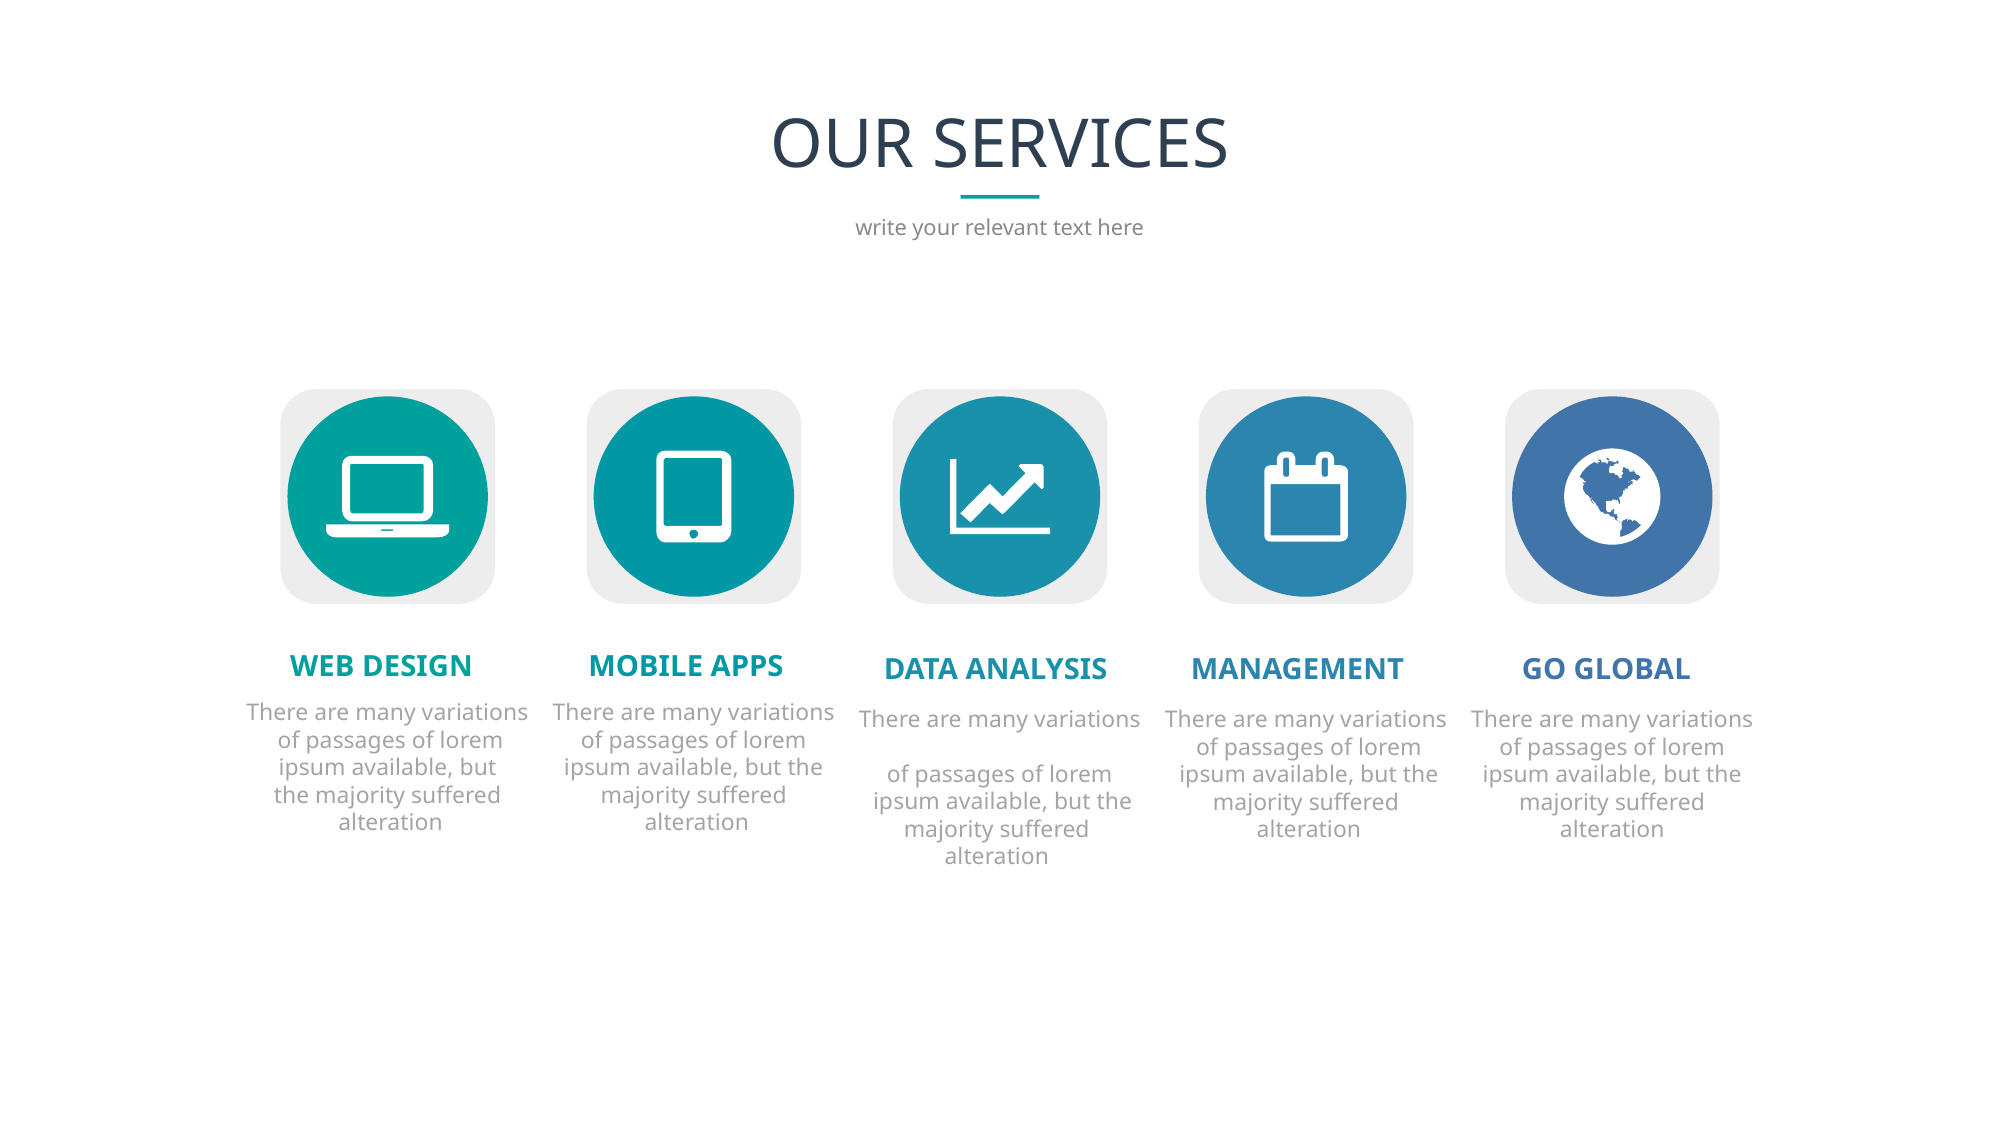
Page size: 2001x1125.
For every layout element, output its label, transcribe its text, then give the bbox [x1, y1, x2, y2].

text_box MOBILE APPS [588, 647, 784, 683]
title OUR SERVICES [249, 101, 1750, 190]
text_box MANAGEMENT [1190, 649, 1405, 685]
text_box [586, 389, 802, 604]
text_box There are many variations of passages of lorem ipsum available, but the majority suffered alteration [551, 697, 837, 868]
list write your relevant text here [249, 210, 1750, 252]
text_box There are many variations of passages of lorem ipsum available, but the majority suffered alteration [245, 697, 531, 836]
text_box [892, 389, 1108, 604]
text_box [1198, 389, 1414, 604]
text_box GO GLOBAL [1521, 649, 1691, 685]
text_box WEB DESIGN [290, 647, 473, 683]
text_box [280, 389, 495, 604]
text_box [1504, 389, 1720, 604]
text_box DATA ANALYSIS [883, 649, 1108, 685]
text_box There are many variations of passages of lorem ipsum available, but the majority suffered alteration [1469, 704, 1755, 843]
text_box There are many variations of passages of lorem ipsum available, but the majority suffered alteration [857, 704, 1143, 870]
text_box There are many variations of passages of lorem ipsum available, but the majority suffered alteration [1163, 704, 1449, 843]
